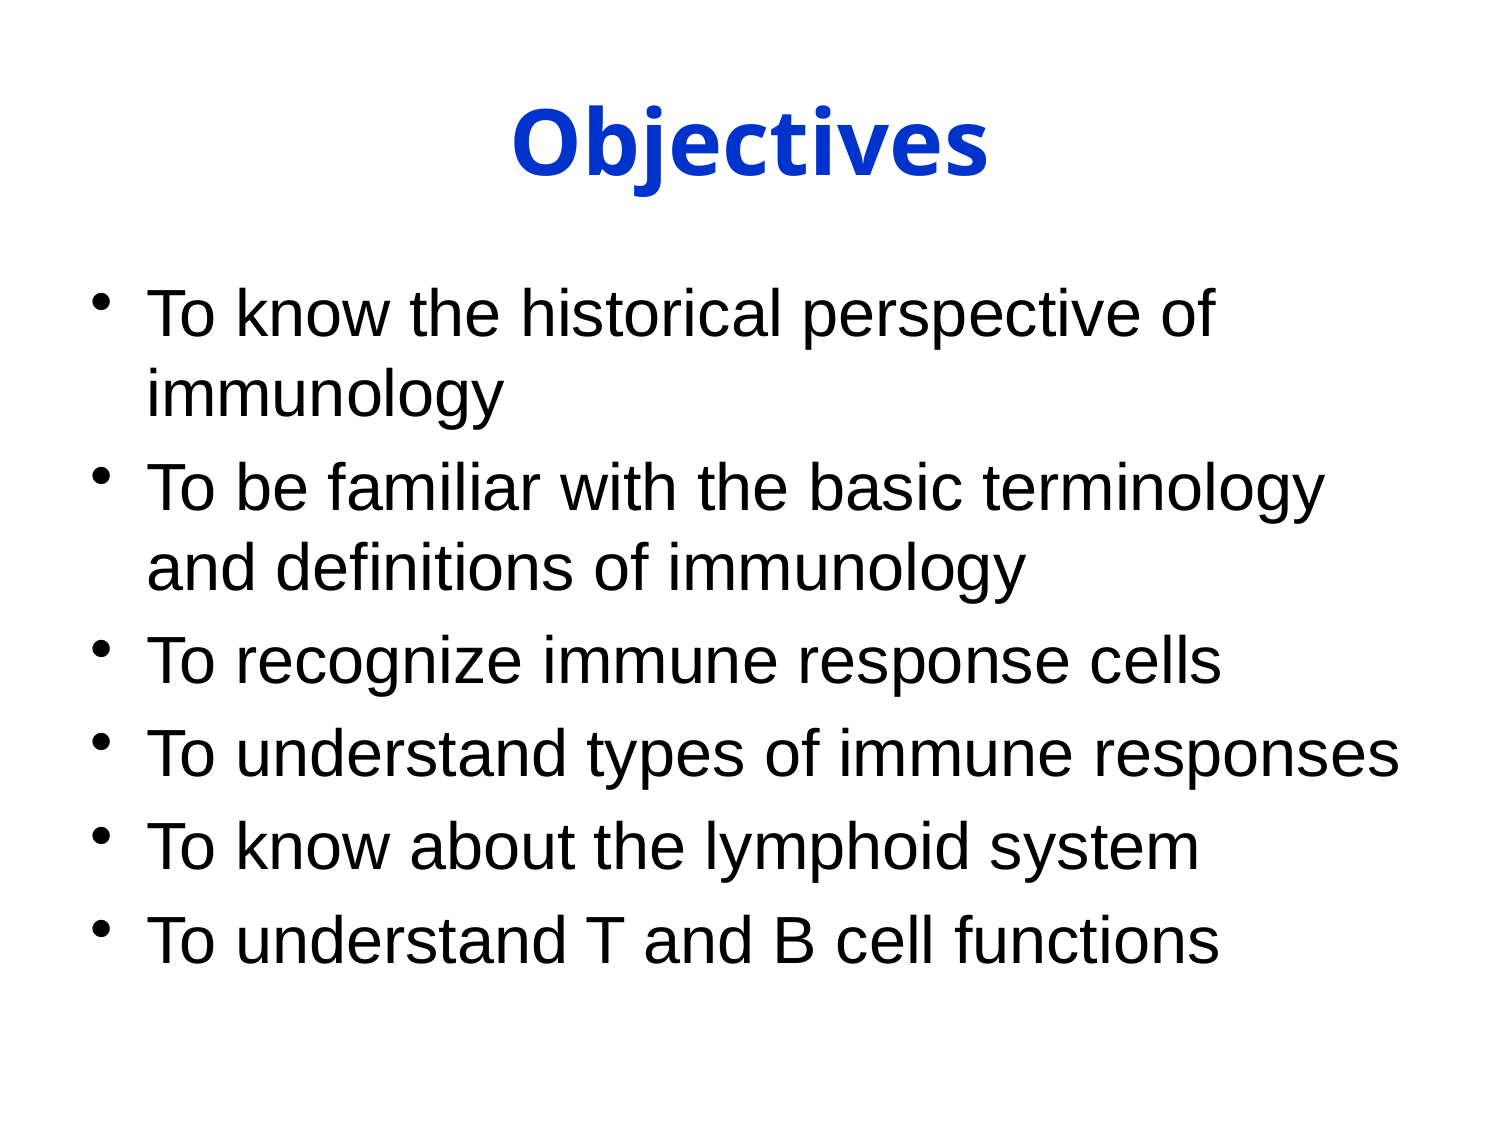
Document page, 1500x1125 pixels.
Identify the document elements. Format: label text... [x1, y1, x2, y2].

list To know the historical perspective of immunology To be familiar with the basic terminology and definitions of immunology To recognize immune response cells To understand types of immune responses To know about the lymphoid system To understand T and B cell functions [74, 262, 1426, 1006]
title Objectives [74, 44, 1426, 233]
